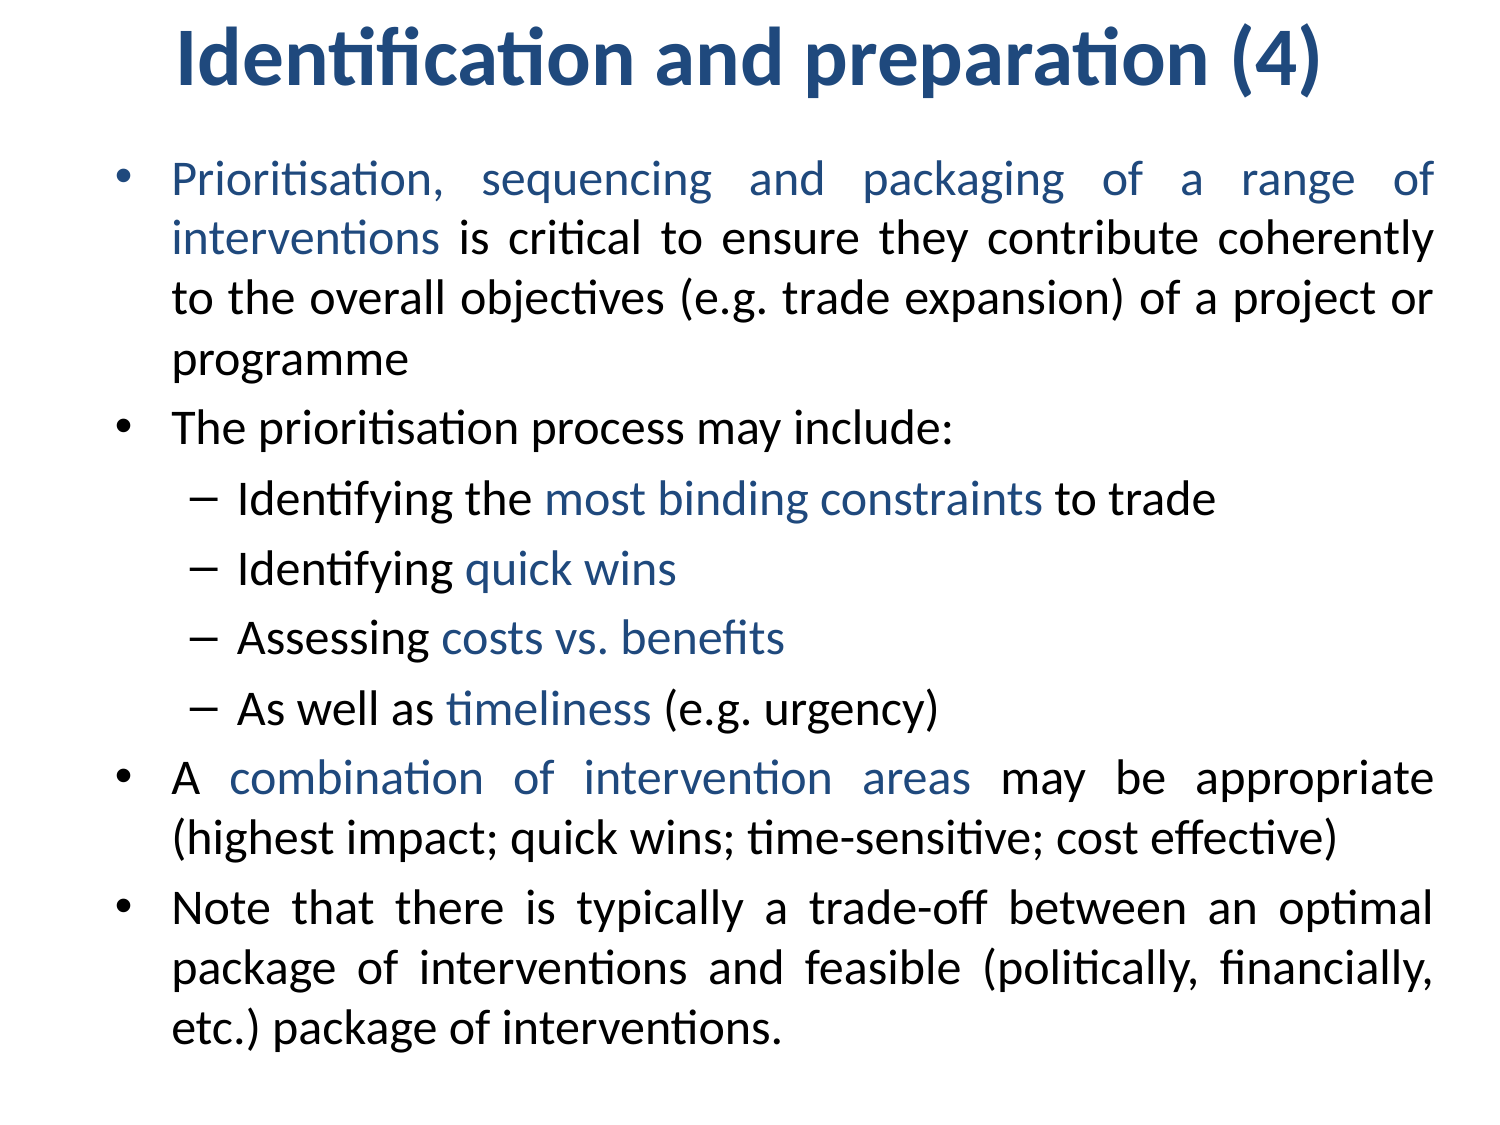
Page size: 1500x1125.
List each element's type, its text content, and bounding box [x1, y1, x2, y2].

list Prioritisation, sequencing and packaging of a range of interventions is critical to ensure they contribute coherently to the overall objectives (e.g. trade expansion) of a project or programme The prioritisation process may include: Identifying the most binding constraints to trade Identifying quick wins Assessing costs vs. benefits As well as timeliness (e.g. urgency) A combination of intervention areas may be appropriate (highest impact; quick wins; time-sensitive; cost effective) Note that there is typically a trade-off between an optimal package of interventions and feasible (politically, financially, etc.) package of interventions. [99, 137, 1451, 881]
title Identification and preparation (4) [74, 0, 1426, 106]
